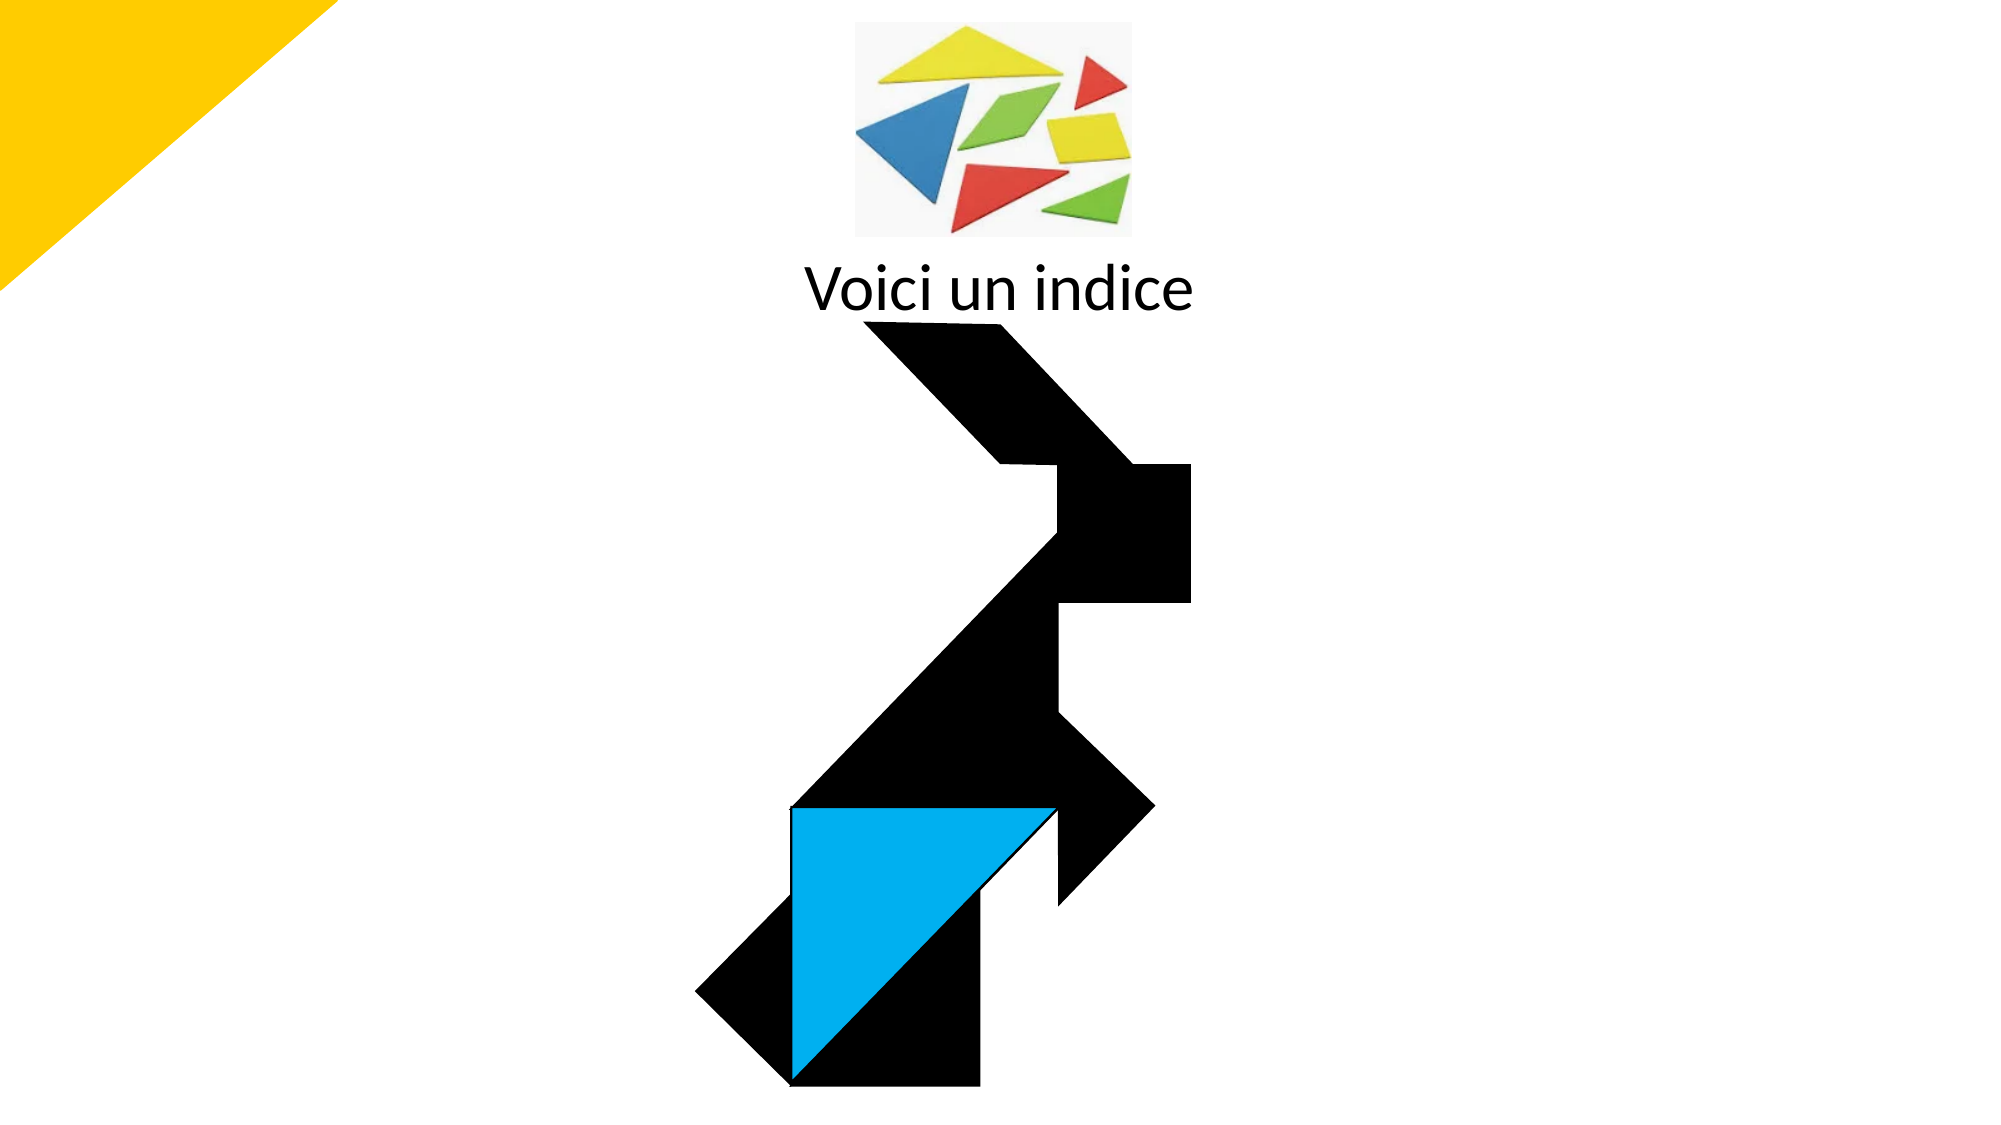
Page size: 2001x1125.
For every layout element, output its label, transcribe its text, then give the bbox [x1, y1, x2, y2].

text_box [725, 267, 1190, 1086]
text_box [0, 0, 337, 290]
picture [854, 21, 1132, 237]
text_box Voici un indice [789, 236, 1211, 332]
